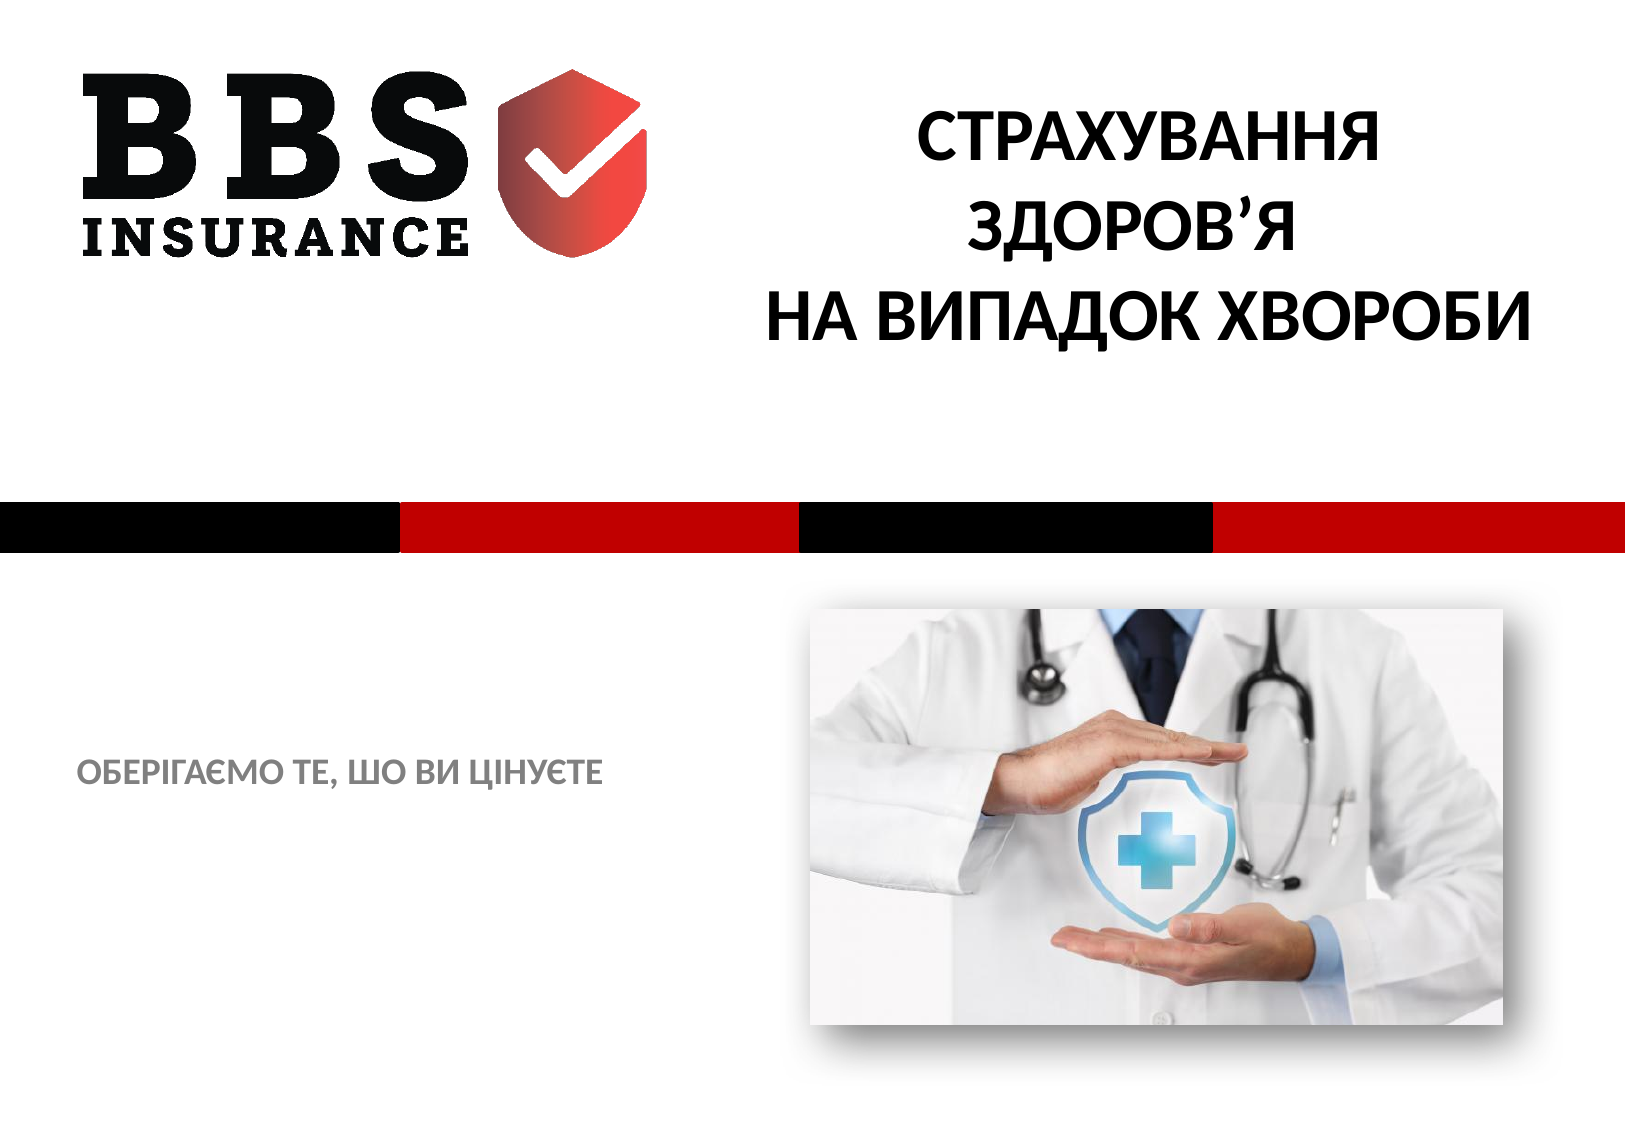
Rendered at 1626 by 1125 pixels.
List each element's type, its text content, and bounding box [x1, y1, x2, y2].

text_box [1213, 502, 1625, 553]
text_box ОБЕРІГАЄМО ТЕ, ШО ВИ ЦІНУЄТЕ [61, 739, 620, 800]
picture [810, 609, 1504, 1026]
text_box [799, 502, 1213, 553]
text_box СТРАХУВАННЯ ЗДОРОВ’Я НА ВИПАДОК ХВОРОБИ [742, 78, 1557, 363]
text_box [0, 502, 400, 553]
picture [68, 54, 661, 272]
text_box [400, 502, 799, 553]
